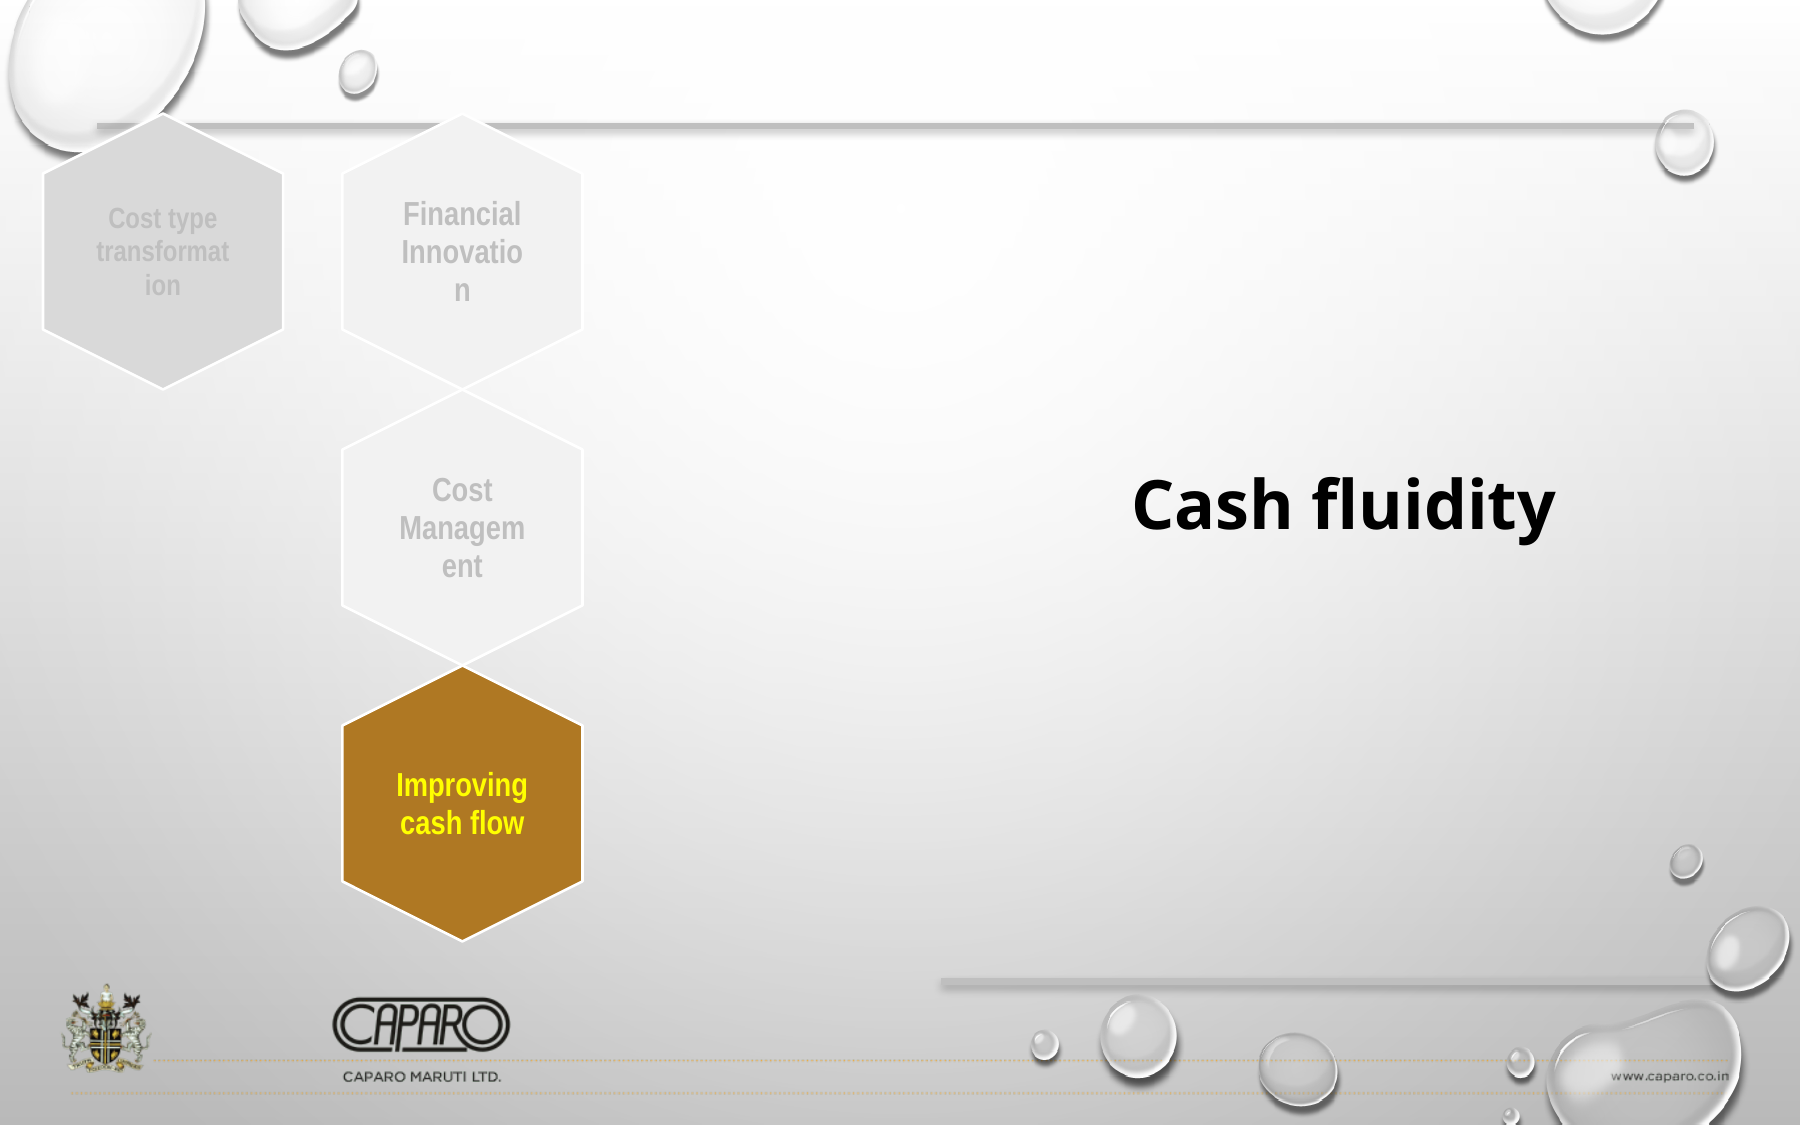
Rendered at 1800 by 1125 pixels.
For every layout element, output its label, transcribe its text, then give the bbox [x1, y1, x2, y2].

picture [0, 0, 1800, 1125]
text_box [0, 113, 984, 942]
text_box Cash fluidity [1116, 454, 1572, 551]
